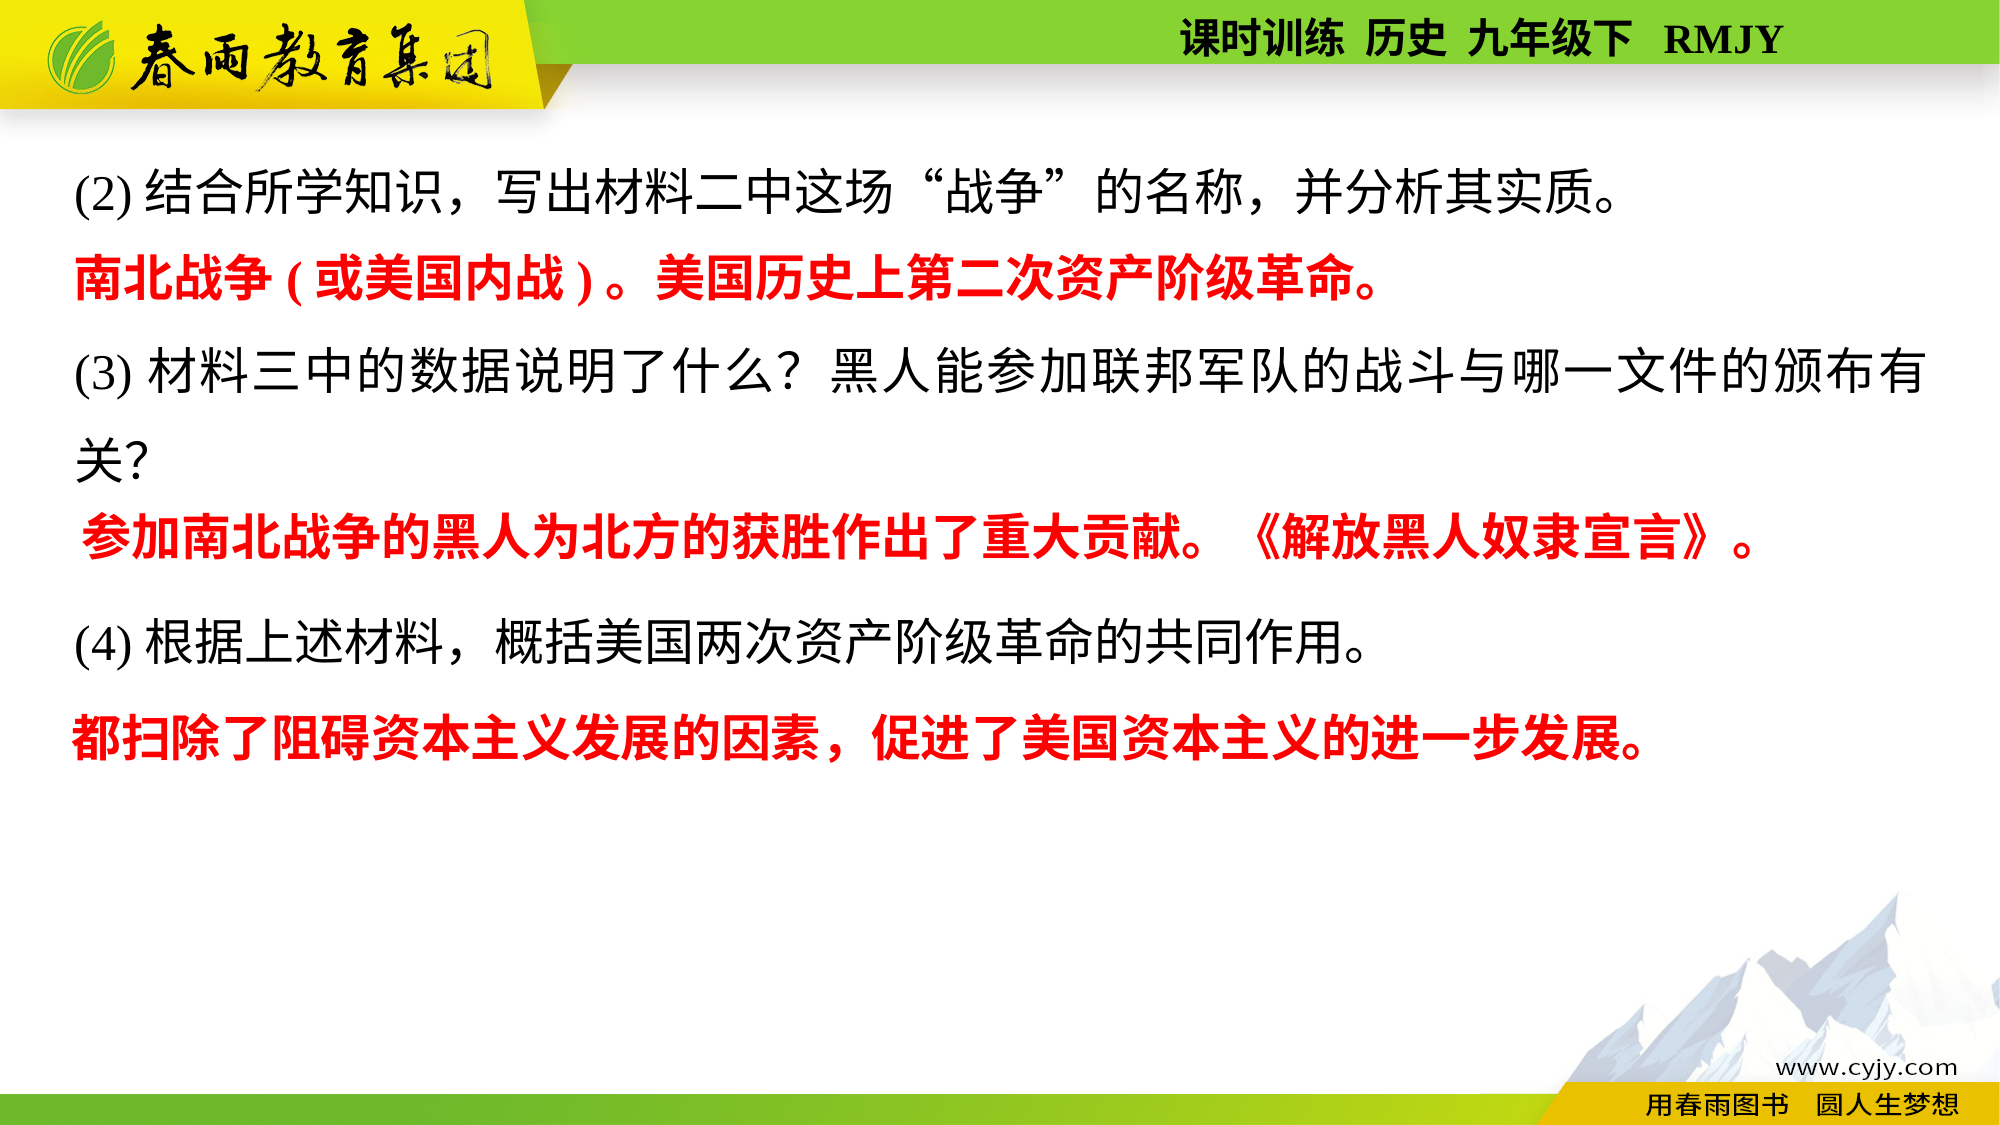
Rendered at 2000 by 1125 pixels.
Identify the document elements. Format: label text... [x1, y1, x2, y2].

text_box 参加南北战争的黑人为北方的获胜作出了重大贡献。《解放黑人奴隶宣言》。 [66, 467, 1898, 573]
list (2)结合所学知识，写出材料二中这场“战争”的名称，并分析其实质。 (3)材料三中的数据说明了什么？黑人能参加联邦军队的战斗与哪一文件的颁布有关？ (4)根据上述材料，概括美国两次资产阶级革命的共同作用。 [59, 122, 1944, 683]
picture [0, 0, 2000, 1125]
text_box 都扫除了阻碍资本主义发展的因素，促进了美国资本主义的进一步发展。 [56, 668, 1898, 774]
text_box 南北战争(或美国内战)。美国历史上第二次资产阶级革命。 [59, 209, 1500, 315]
